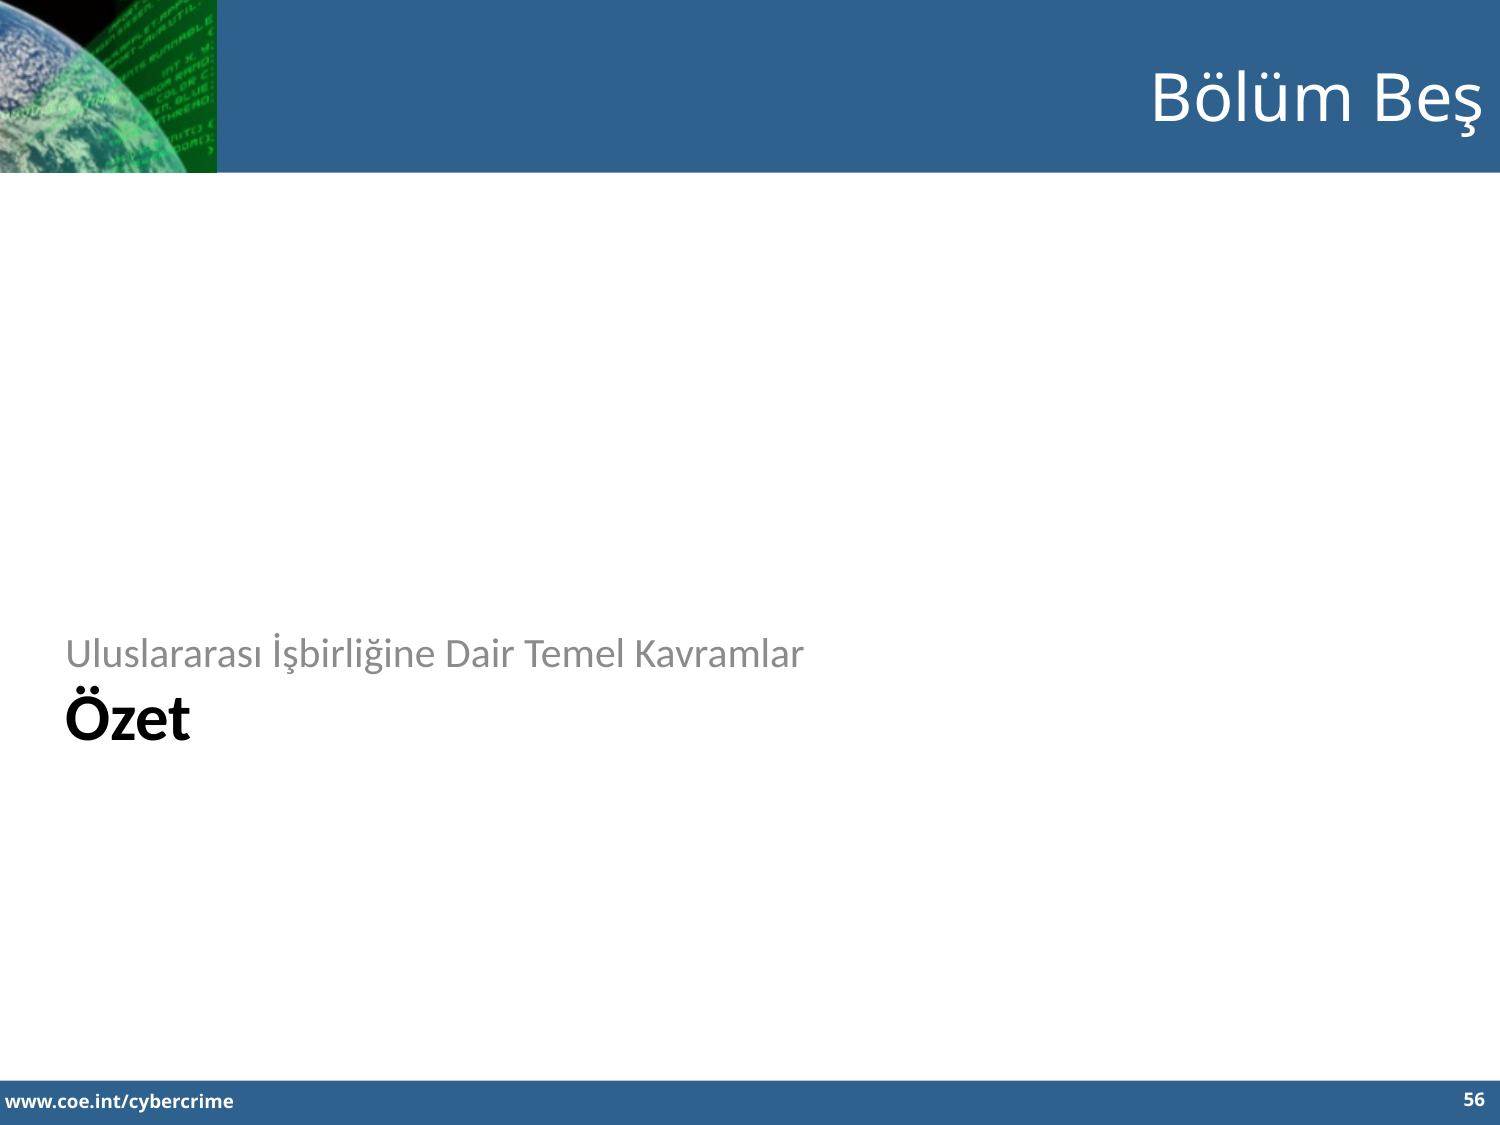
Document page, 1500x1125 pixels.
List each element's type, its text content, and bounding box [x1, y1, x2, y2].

text_box Bölüm Beş [309, 18, 1500, 171]
picture [0, 1, 217, 173]
text_box Uluslararası İşbirliğine Dair Temel Kavramlar [50, 624, 1326, 681]
text_box Özet [50, 681, 1450, 761]
slide_number 56 [1162, 1080, 1500, 1125]
